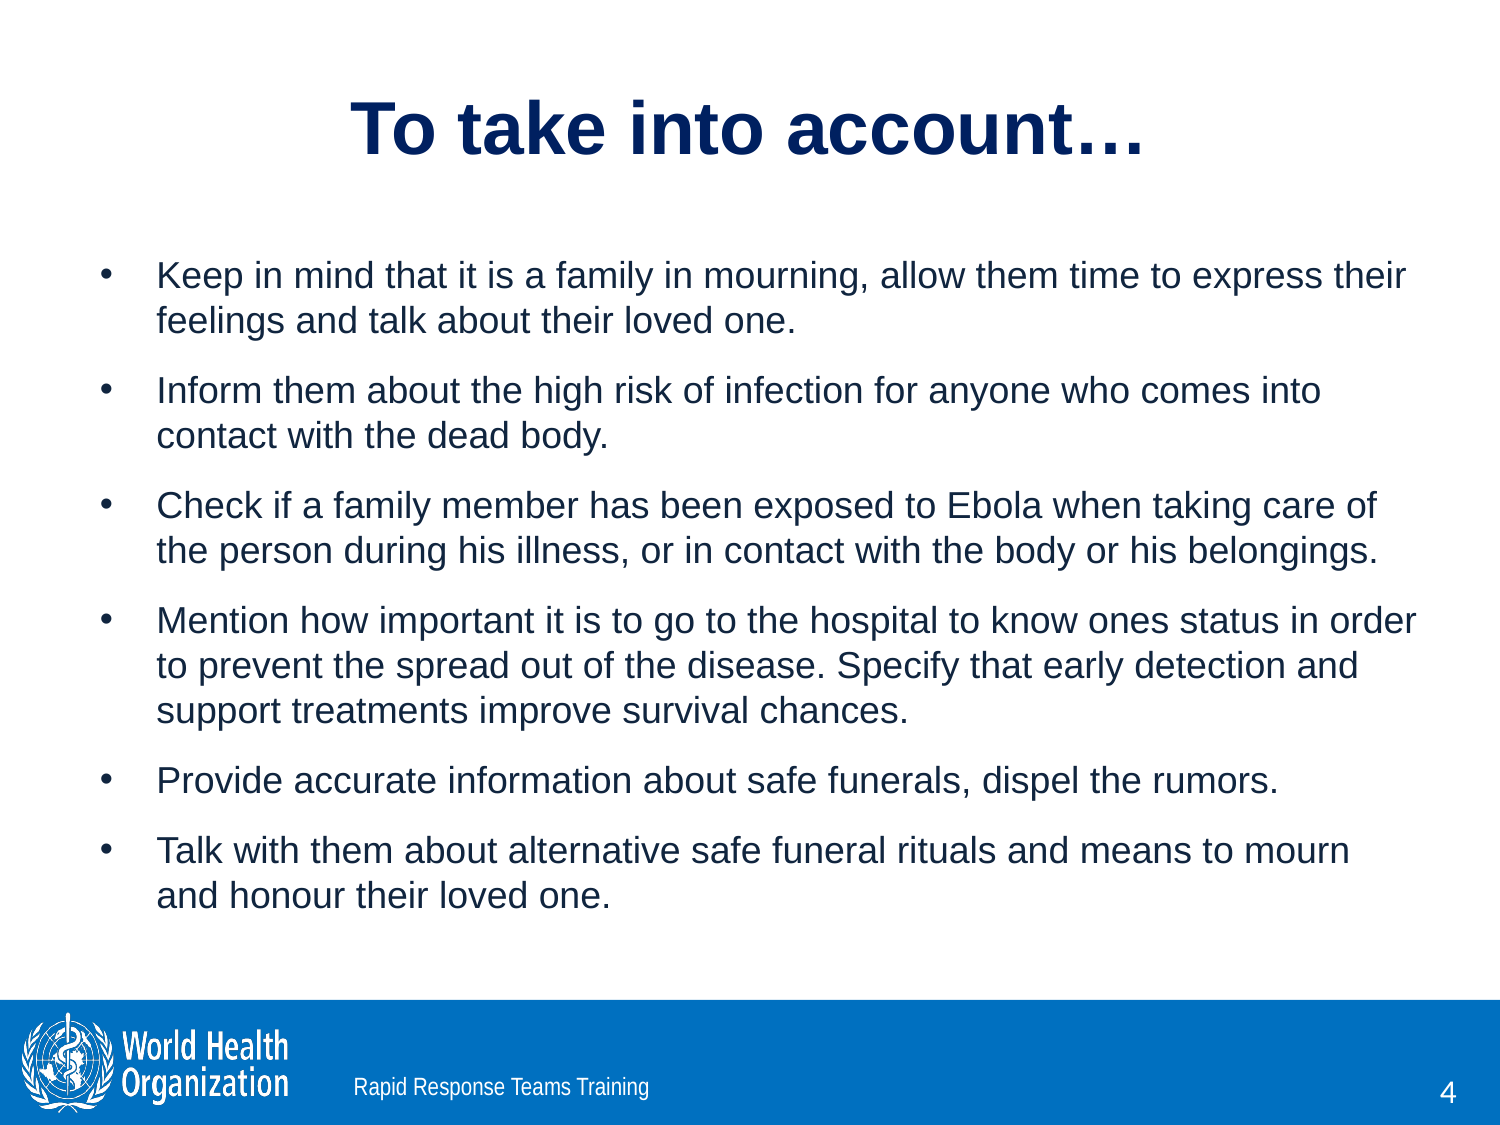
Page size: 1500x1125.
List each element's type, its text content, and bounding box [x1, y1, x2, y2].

list Keep in mind that it is a family in mourning, allow them time to express their feelings and talk about their loved one. Inform them about the high risk of infection for anyone who comes into contact with the dead body. Check if a family member has been exposed to Ebola when taking care of the person during his illness, or in contact with the body or his belongings. Mention how important it is to go to the hospital to know ones status in order to prevent the spread out of the disease. Specify that early detection and support treatments improve survival chances. Provide accurate information about safe funerals, dispel the rumors. Talk with them about alternative safe funeral rituals and means to mourn and honour their loved one. [85, 243, 1436, 898]
title To take into account… [75, 30, 1425, 219]
picture [21, 1012, 288, 1113]
